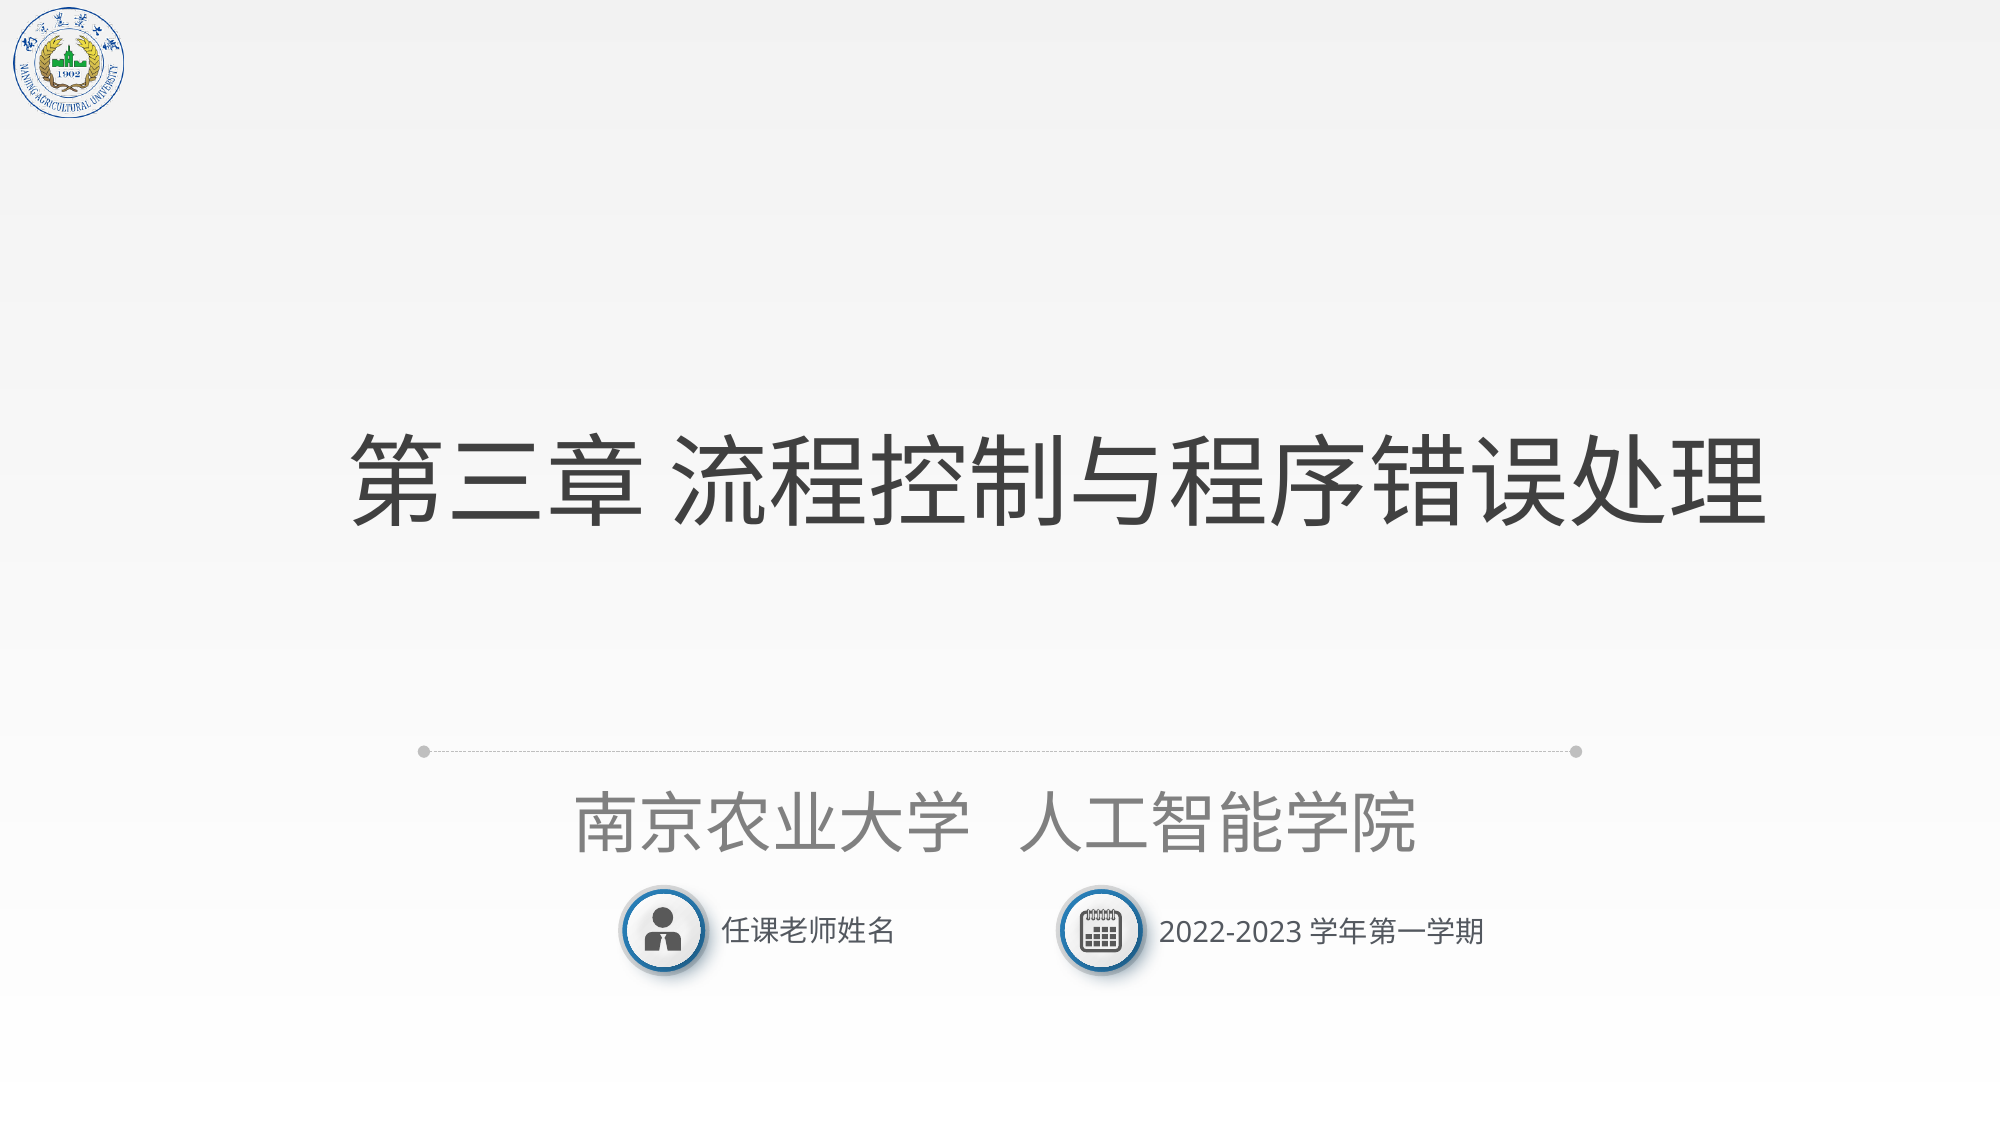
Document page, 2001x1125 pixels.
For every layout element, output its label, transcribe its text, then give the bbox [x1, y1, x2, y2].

text_box 南京农业大学 人工智能学院 [380, 772, 1625, 868]
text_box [620, 886, 1532, 975]
text_box 第三章 流程控制与程序错误处理 [292, 300, 1823, 546]
picture [13, 7, 124, 118]
